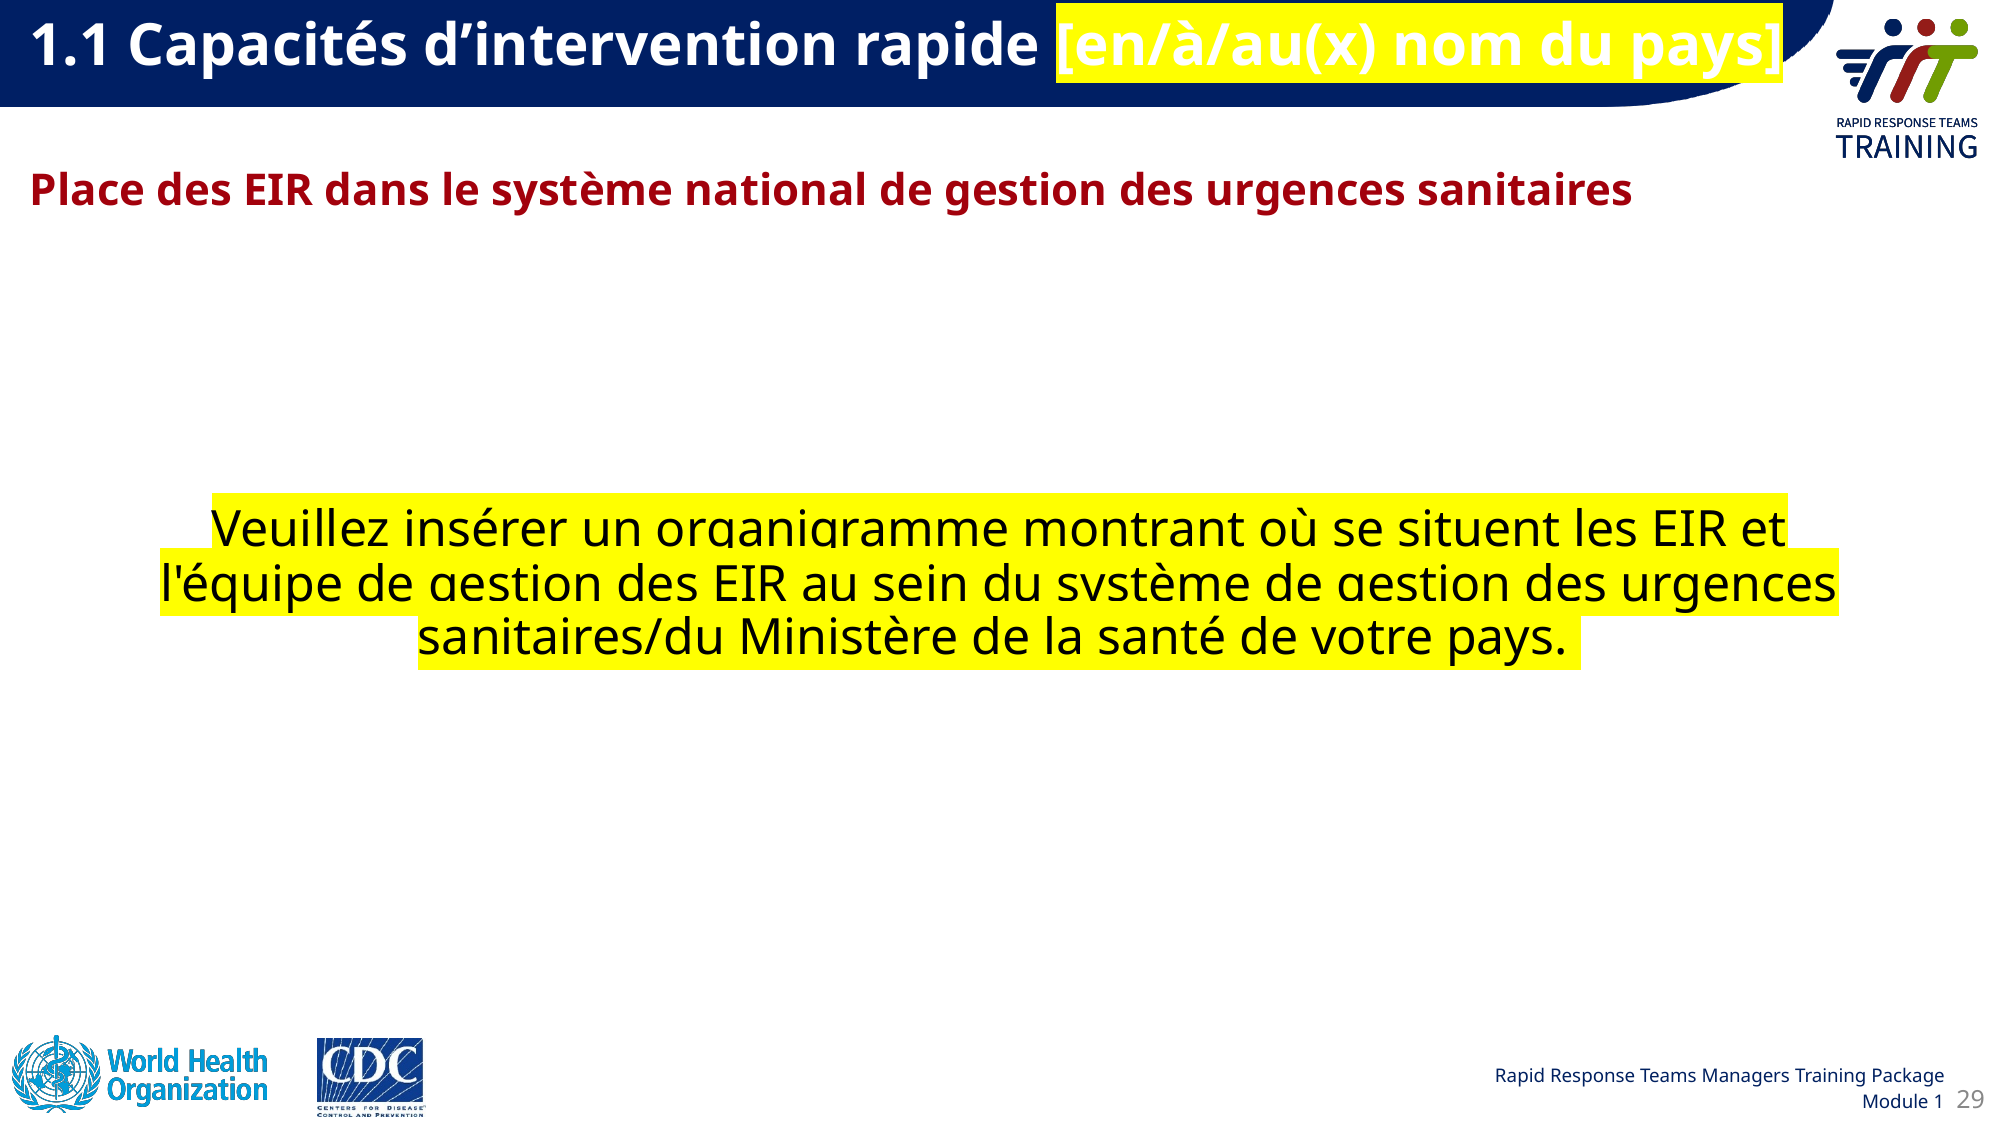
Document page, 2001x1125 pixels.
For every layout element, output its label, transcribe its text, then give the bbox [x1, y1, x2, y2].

picture [24, 1054, 36, 1087]
text_box 29 [1557, 1075, 1993, 1121]
picture [71, 1053, 90, 1091]
picture [0, 0, 1978, 167]
picture [12, 1083, 48, 1113]
text_box 1.1 Capacités dʼintervention rapide [en/à/au(x) nom du pays] [22, 7, 1821, 110]
list Veuillez insérer un organigramme montrant où se situent les EIR et l'équipe de gestion des EIR au sein du système de gestion des urgences sanitaires/du Ministère de la santé de votre pays. [142, 369, 1857, 757]
list Place des EIR dans le système national de gestion des urgences sanitaires [21, 159, 1905, 248]
picture [40, 1062, 47, 1070]
picture [22, 1062, 26, 1077]
picture [30, 1083, 37, 1091]
picture [50, 1108, 62, 1113]
picture [59, 1035, 267, 1113]
picture [46, 1056, 54, 1062]
picture [12, 1035, 54, 1068]
picture [36, 1088, 78, 1105]
picture [34, 1054, 43, 1078]
picture [317, 1038, 426, 1117]
